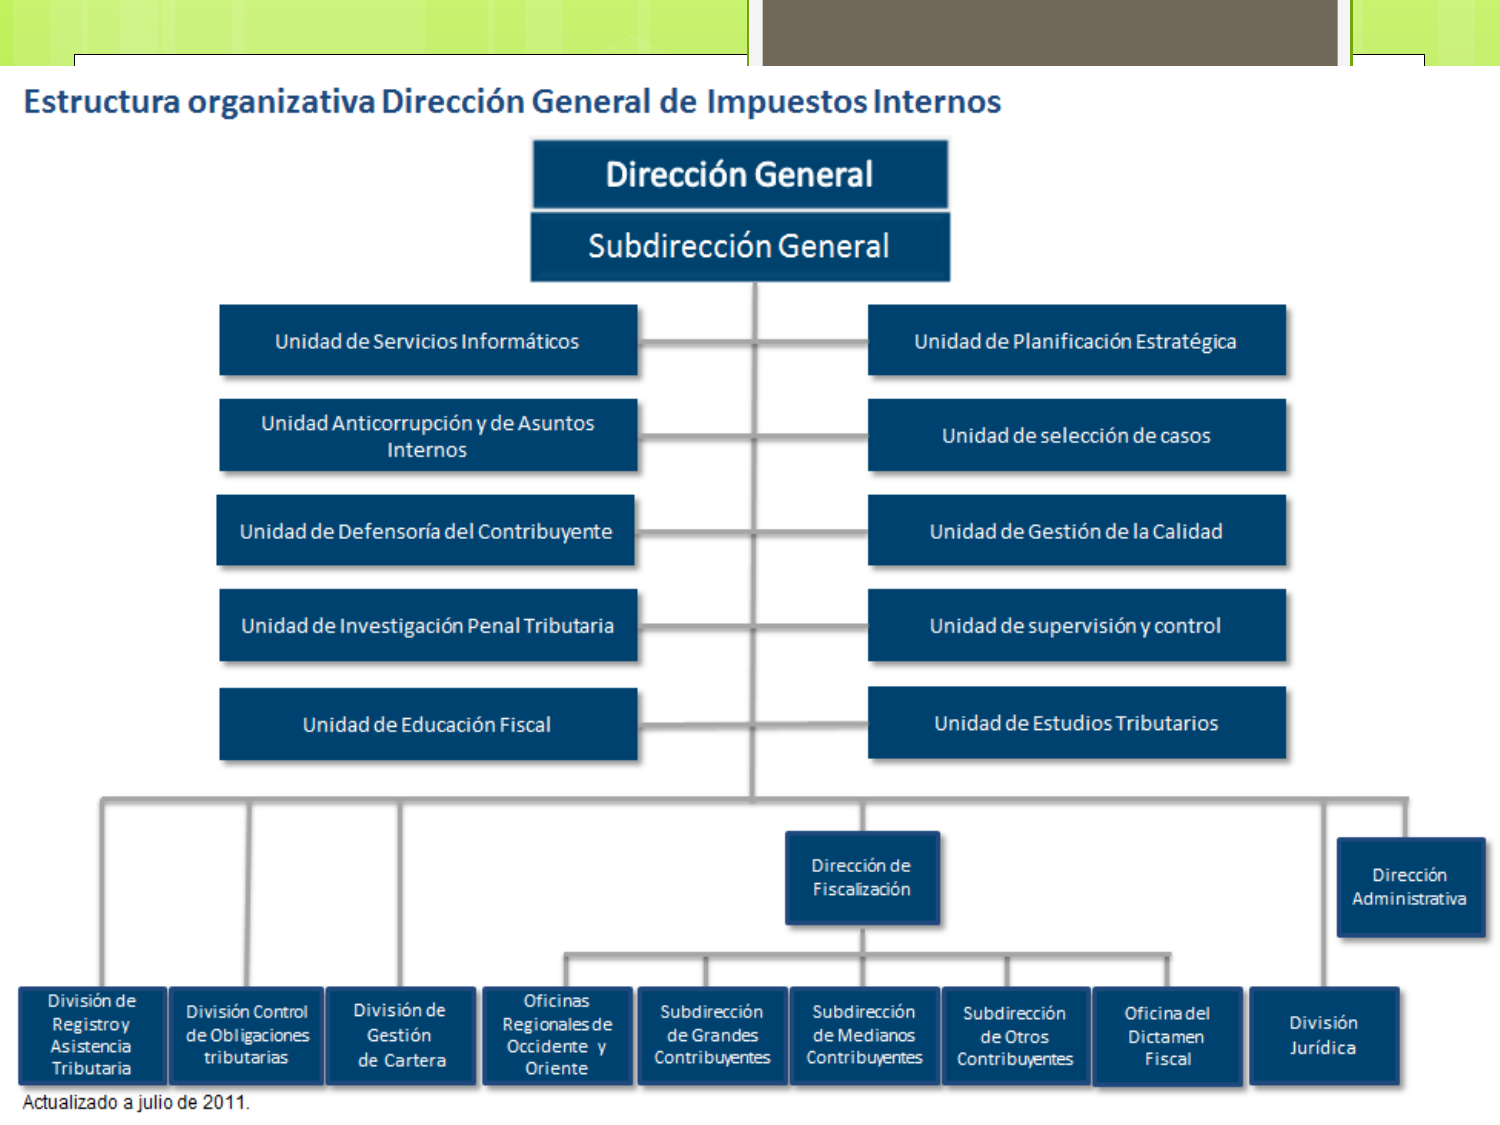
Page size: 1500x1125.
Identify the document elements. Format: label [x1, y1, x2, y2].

list [0, 66, 1500, 1125]
